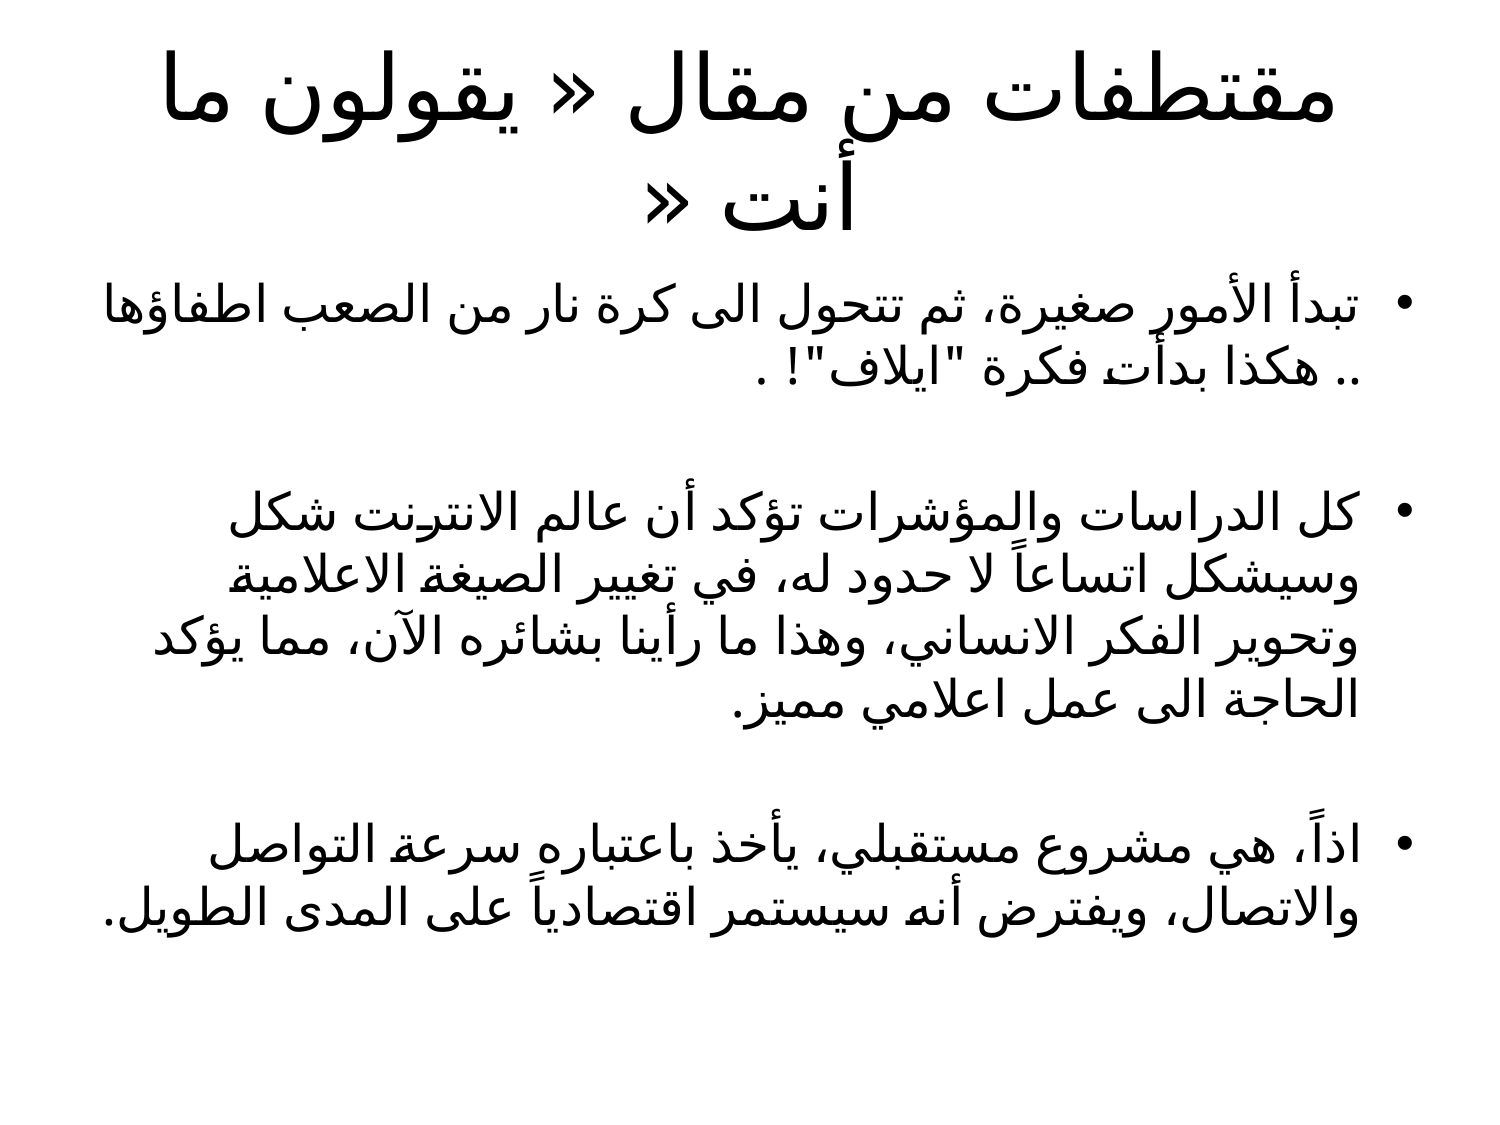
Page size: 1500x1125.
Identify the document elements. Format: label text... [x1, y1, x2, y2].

list تبدأ الأمور صغيرة، ثم تتحول الى كرة نار من الصعب اطفاؤها .. هكذا بدأت فكرة "ايلاف"! . كل الدراسات والمؤشرات تؤكد أن عالم الانترنت شكل وسيشكل اتساعاً لا حدود له، في تغيير الصيغة الاعلامية وتحوير الفكر الانساني، وهذا ما رأينا بشائره الآن، مما يؤكد الحاجة الى عمل اعلامي مميز. اذاً، هي مشروع مستقبلي، يأخذ باعتباره سرعة التواصل والاتصال، ويفترض أنه سيستمر اقتصادياً على المدى الطويل. [75, 262, 1425, 1005]
title مقتطفات من مقال « يقولون ما أنت « [75, 45, 1425, 233]
